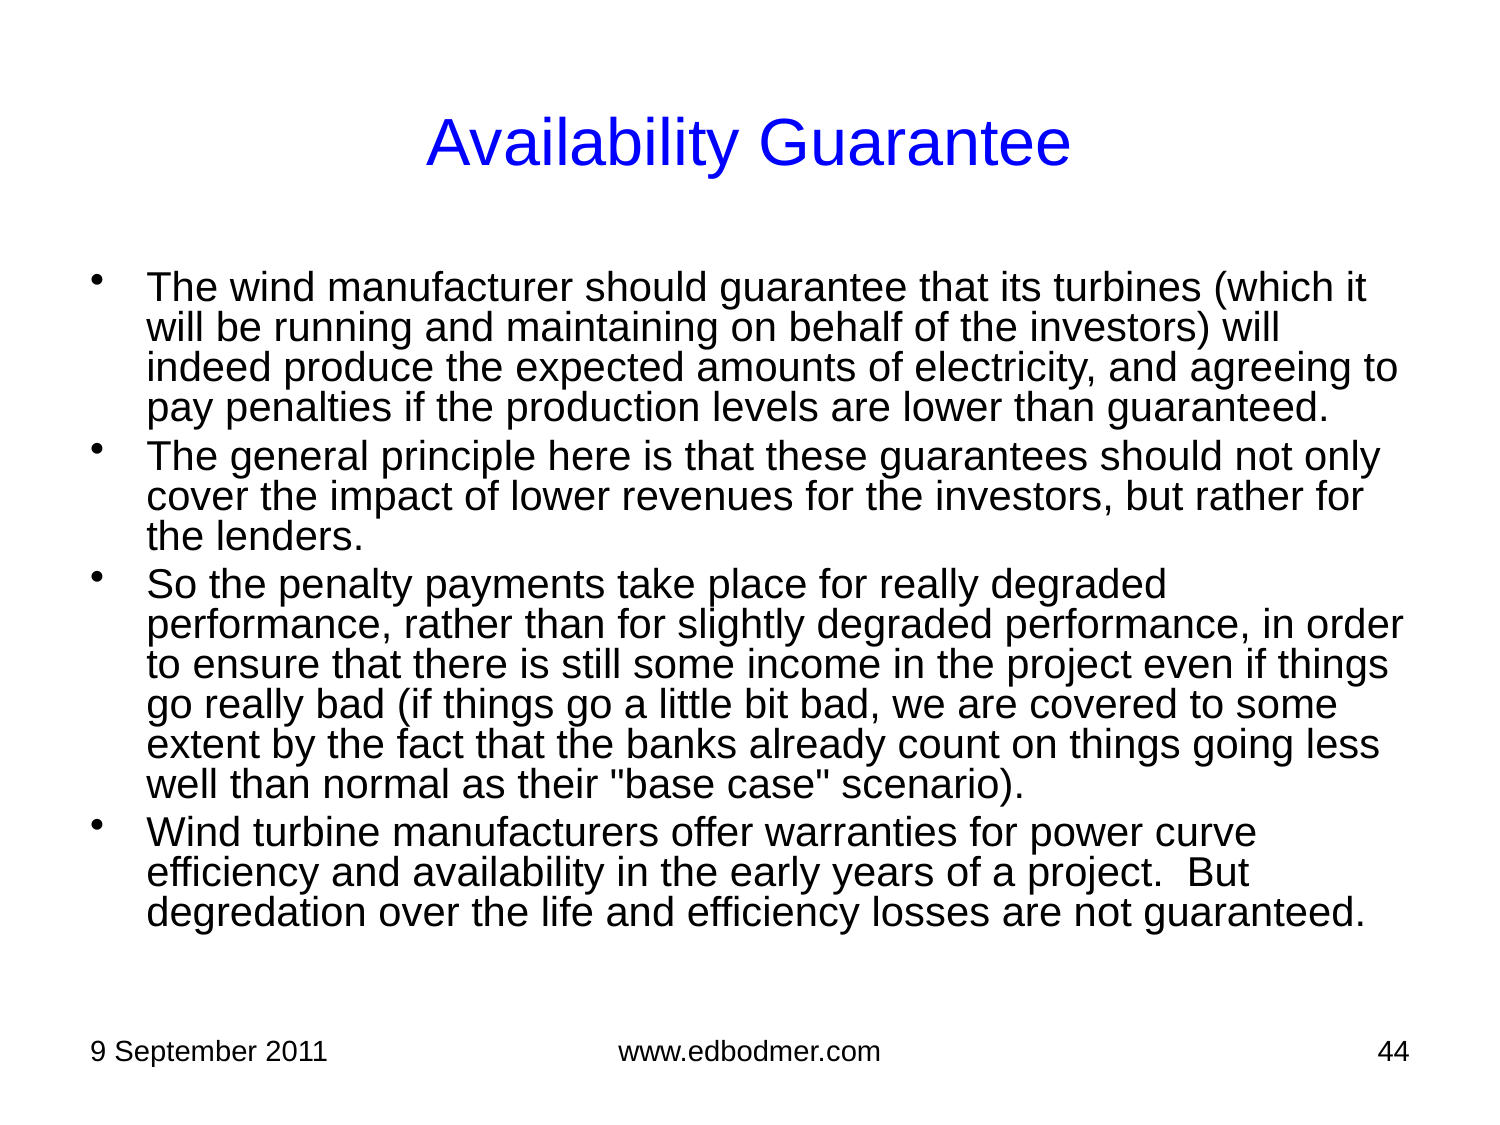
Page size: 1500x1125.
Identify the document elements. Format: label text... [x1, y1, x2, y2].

footer www.edbodmer.com [512, 1024, 988, 1103]
slide_number 44 [1074, 1024, 1426, 1103]
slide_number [74, 1024, 426, 1103]
list The wind manufacturer should guarantee that its turbines (which it will be running and maintaining on behalf of the investors) will indeed produce the expected amounts of electricity, and agreeing to pay penalties if the production levels are lower than guaranteed. The general principle here is that these guarantees should not only cover the impact of lower revenues for the investors, but rather for the lenders. So the penalty payments take place for really degraded performance, rather than for slightly degraded performance, in order to ensure that there is still some income in the project even if things go really bad (if things go a little bit bad, we are covered to some extent by the fact that the banks already count on things going less well than normal as their "base case" scenario). Wind turbine manufacturers offer warranties for power curve efficiency and availability in the early years of a project. But degredation over the life and efficiency losses are not guaranteed. [74, 262, 1426, 1006]
title Availability Guarantee [74, 44, 1426, 233]
